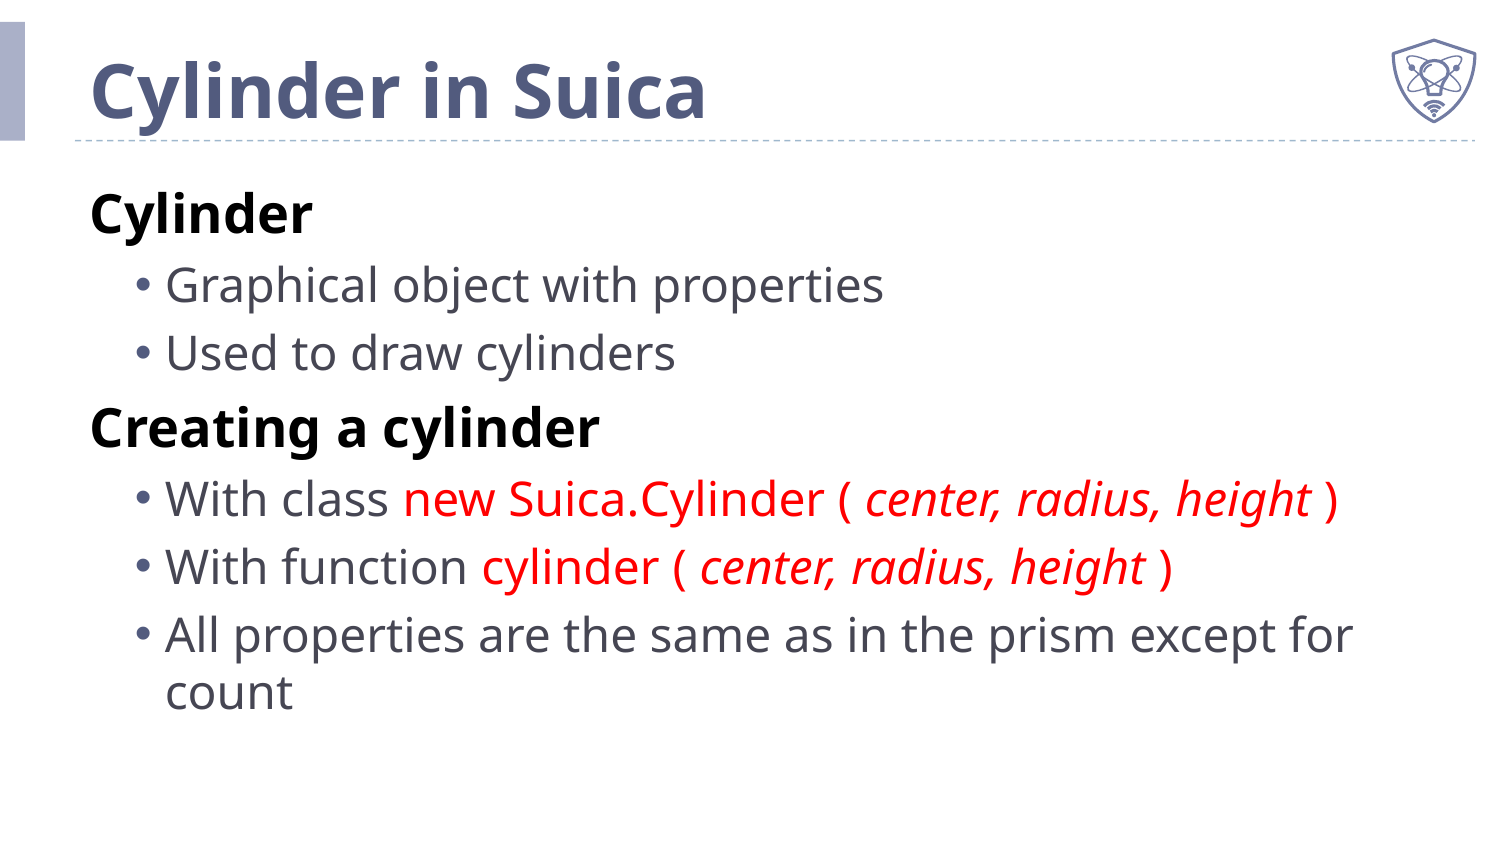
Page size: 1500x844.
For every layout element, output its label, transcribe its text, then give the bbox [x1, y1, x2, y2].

title Cylinder in Suica [75, 18, 1475, 141]
list Cylinder Graphical object with properties Used to draw cylinders Creating a cylinder With class new Suica.Cylinder ( center, radius, height ) With function cylinder ( center, radius, height ) All properties are the same as in the prism except for count [75, 171, 1500, 835]
